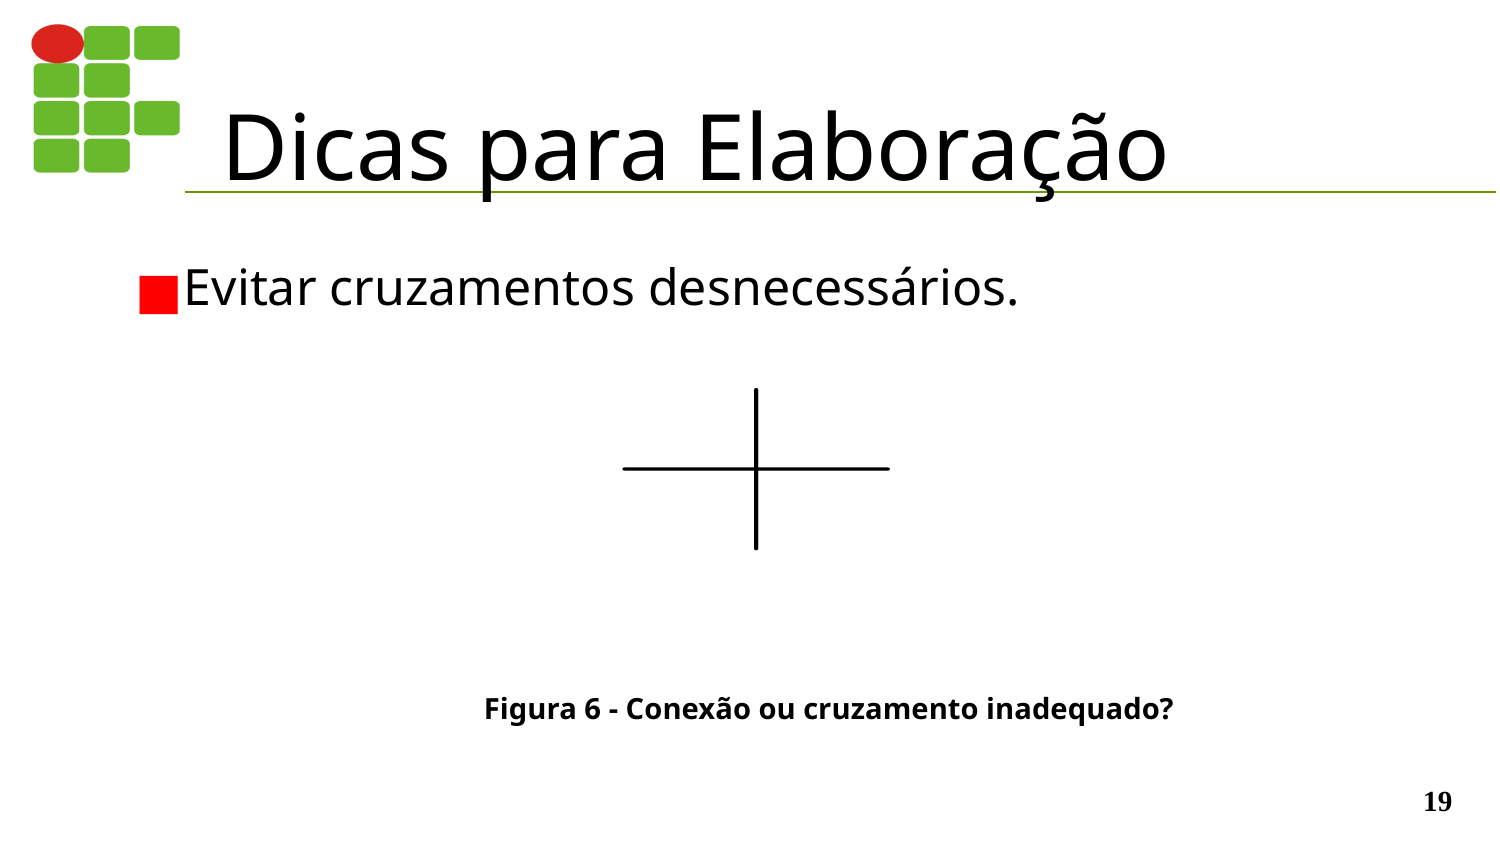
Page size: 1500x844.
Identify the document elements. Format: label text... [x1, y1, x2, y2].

picture [29, 23, 182, 174]
list Evitar cruzamentos desnecessários. Figura 6 - Conexão ou cruzamento inadequado? [46, 248, 1469, 774]
title Dicas para Elaboração [206, 26, 1468, 207]
picture [619, 386, 893, 552]
text_box ‹#› [1155, 774, 1468, 825]
